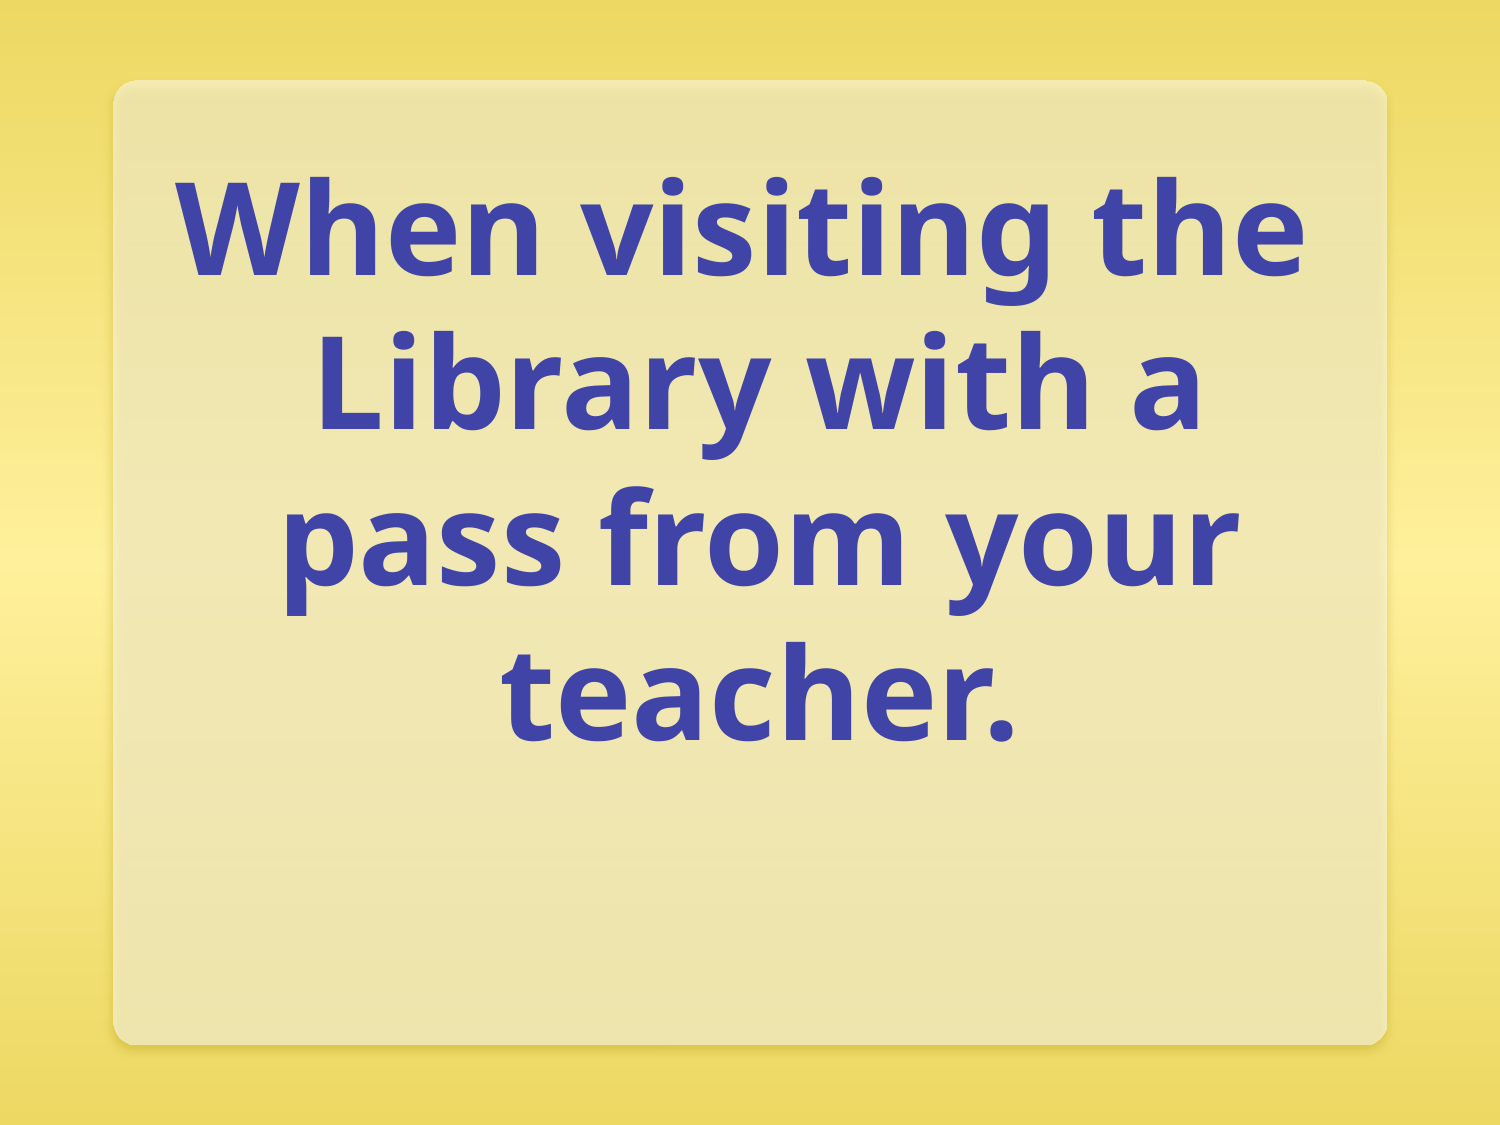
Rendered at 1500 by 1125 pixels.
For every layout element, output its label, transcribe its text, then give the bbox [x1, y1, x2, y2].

title When visiting the Library with a pass from your teacher. [137, 262, 1383, 774]
